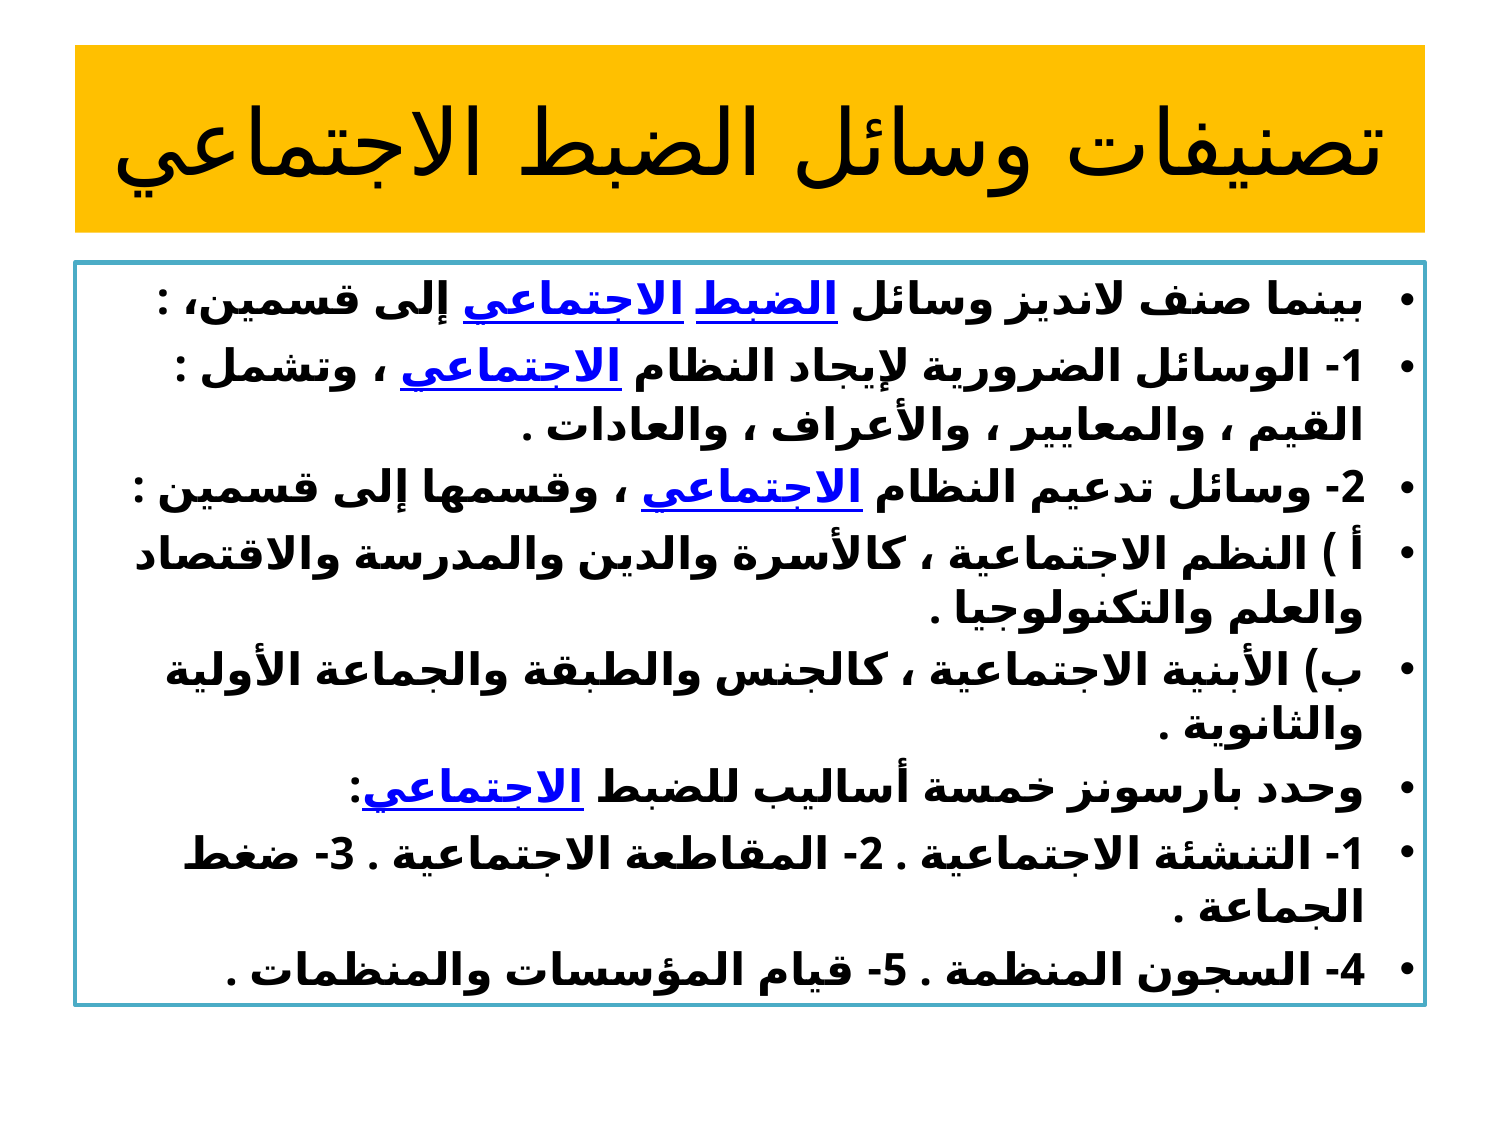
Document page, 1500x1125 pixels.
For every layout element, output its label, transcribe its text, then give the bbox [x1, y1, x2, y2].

title تصنيفات وسائل الضبط الاجتماعي [75, 45, 1425, 233]
list بينما صنف لانديز وسائل الضبط الاجتماعي إلى قسمين، : 1- الوسائل الضرورية لإيجاد النظام الاجتماعي ، وتشمل : القيم ، والمعايير ، والأعراف ، والعادات . 2- وسائل تدعيم النظام الاجتماعي ، وقسمها إلى قسمين : أ ) النظم الاجتماعية ، كالأسرة والدين والمدرسة والاقتصاد والعلم والتكنولوجيا . ب) الأبنية الاجتماعية ، كالجنس والطبقة والجماعة الأولية والثانوية . وحدد بارسونز خمسة أساليب للضبط الاجتماعي: 1- التنشئة الاجتماعية . 2- المقاطعة الاجتماعية . 3- ضغط الجماعة . 4- السجون المنظمة . 5- قيام المؤسسات والمنظمات . [73, 260, 1427, 1007]
